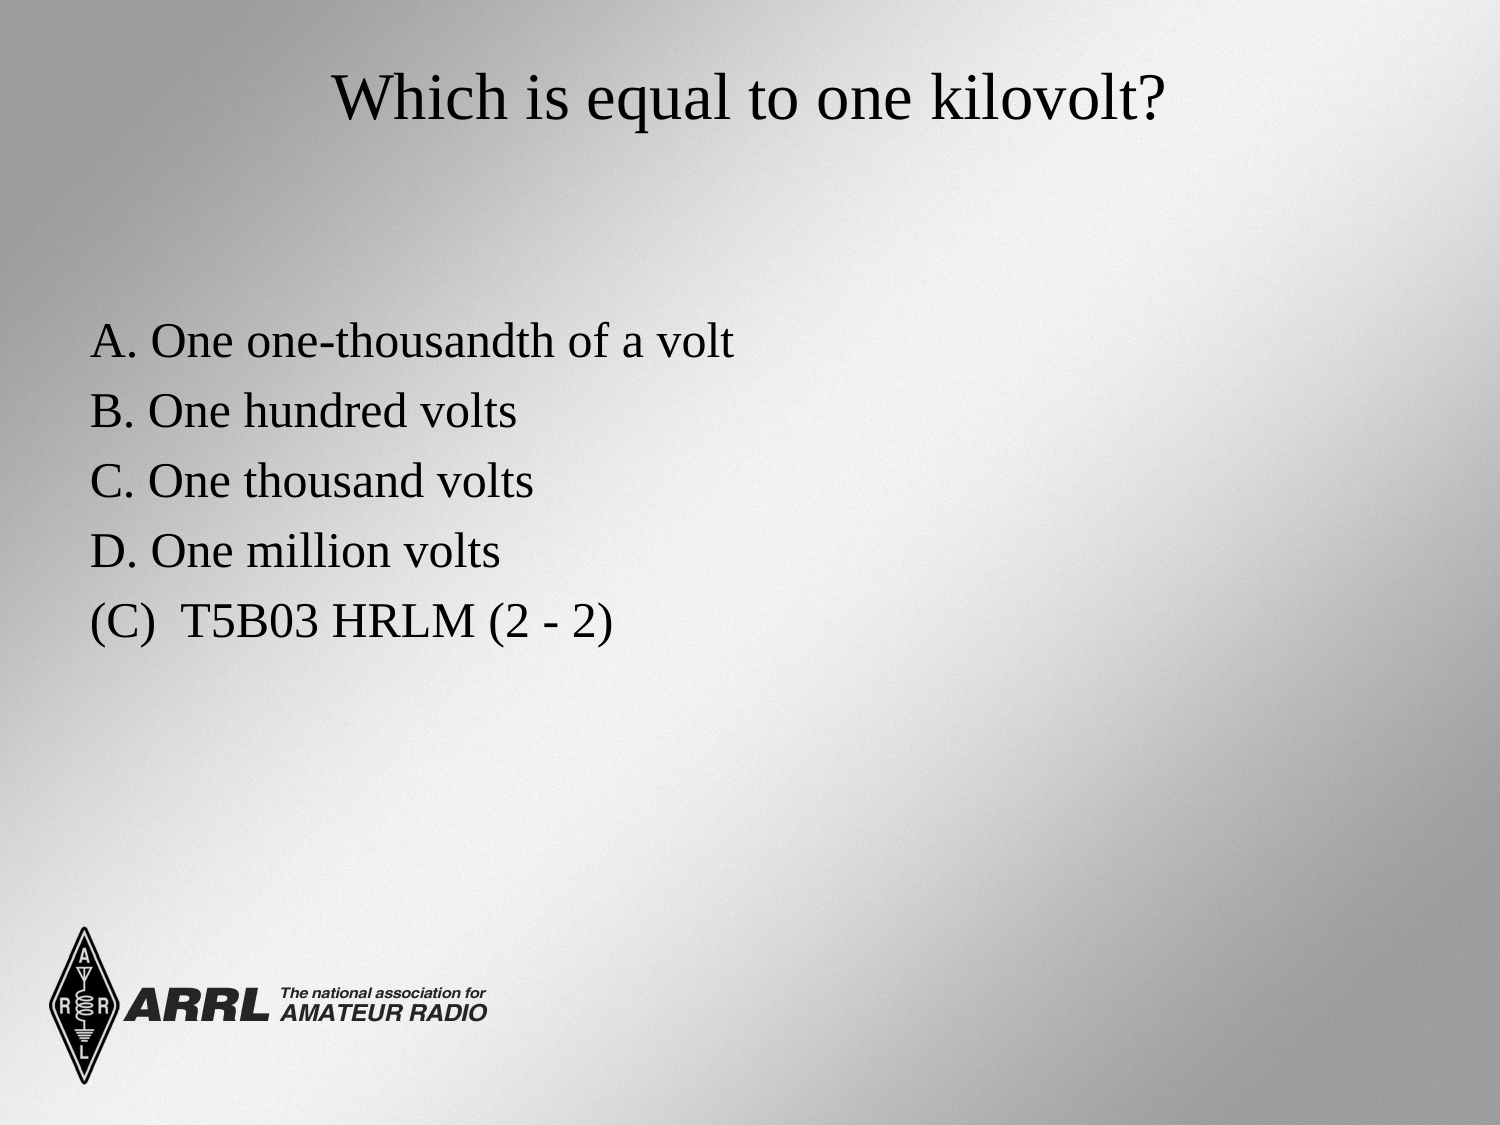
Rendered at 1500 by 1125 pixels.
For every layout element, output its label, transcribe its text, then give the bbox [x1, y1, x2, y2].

list A. One one-thousandth of a volt B. One hundred volts C. One thousand volts D. One million volts (C) T5B03 HRLM (2 - 2) [75, 299, 1425, 1005]
title Which is equal to one kilovolt? [75, 45, 1425, 233]
picture [0, 0, 1500, 1125]
